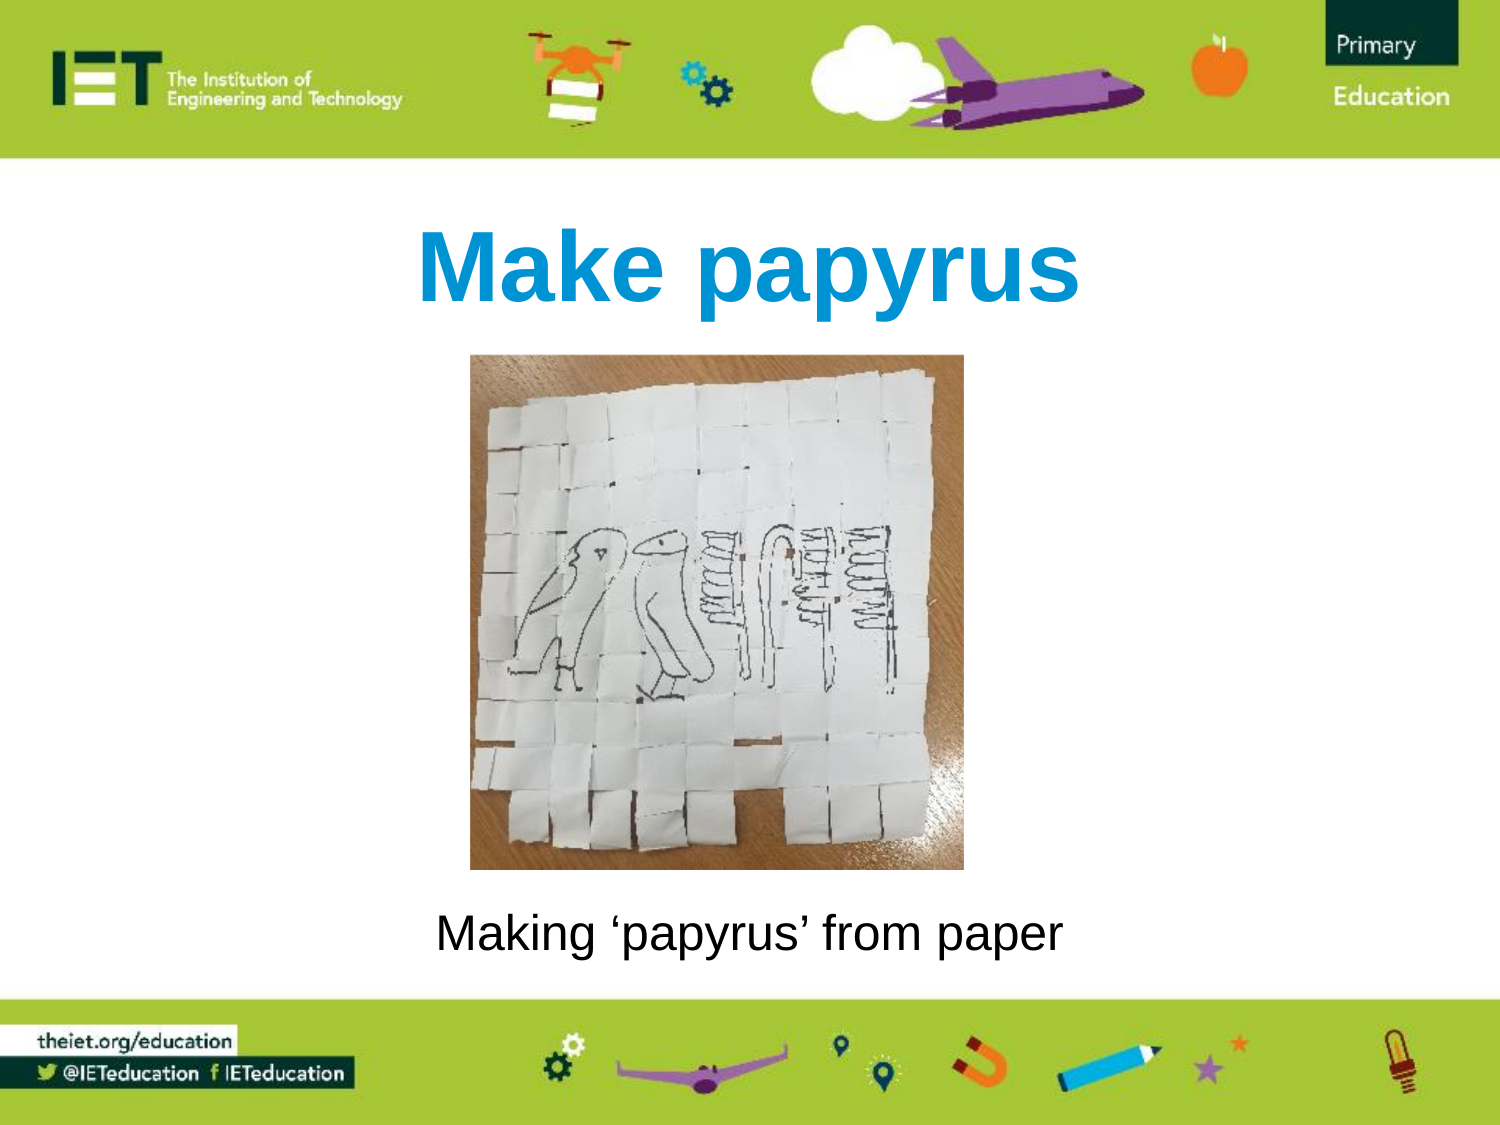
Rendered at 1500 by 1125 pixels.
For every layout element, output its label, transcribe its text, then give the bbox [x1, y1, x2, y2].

text_box Making ‘papyrus’ from paper [40, 893, 1460, 968]
picture [0, 0, 1500, 1125]
text_box Make papyrus [165, 193, 1335, 329]
